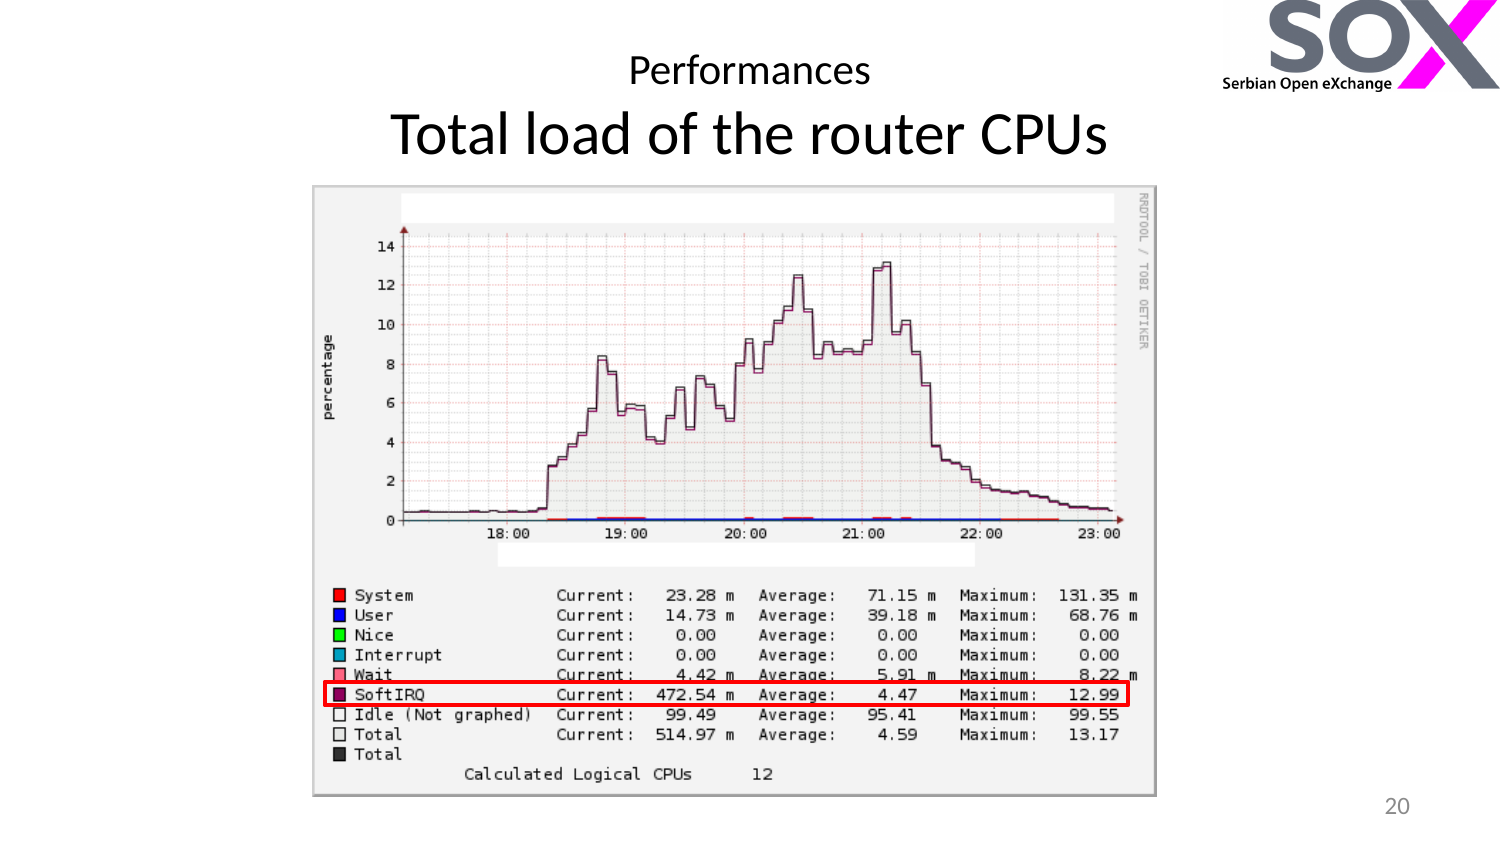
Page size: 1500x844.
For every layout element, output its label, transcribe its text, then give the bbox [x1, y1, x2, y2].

title Performances Total load of the router CPUs [75, 33, 1425, 175]
picture [312, 185, 1157, 797]
slide_number 20 [1074, 782, 1425, 827]
picture [1223, 0, 1500, 92]
